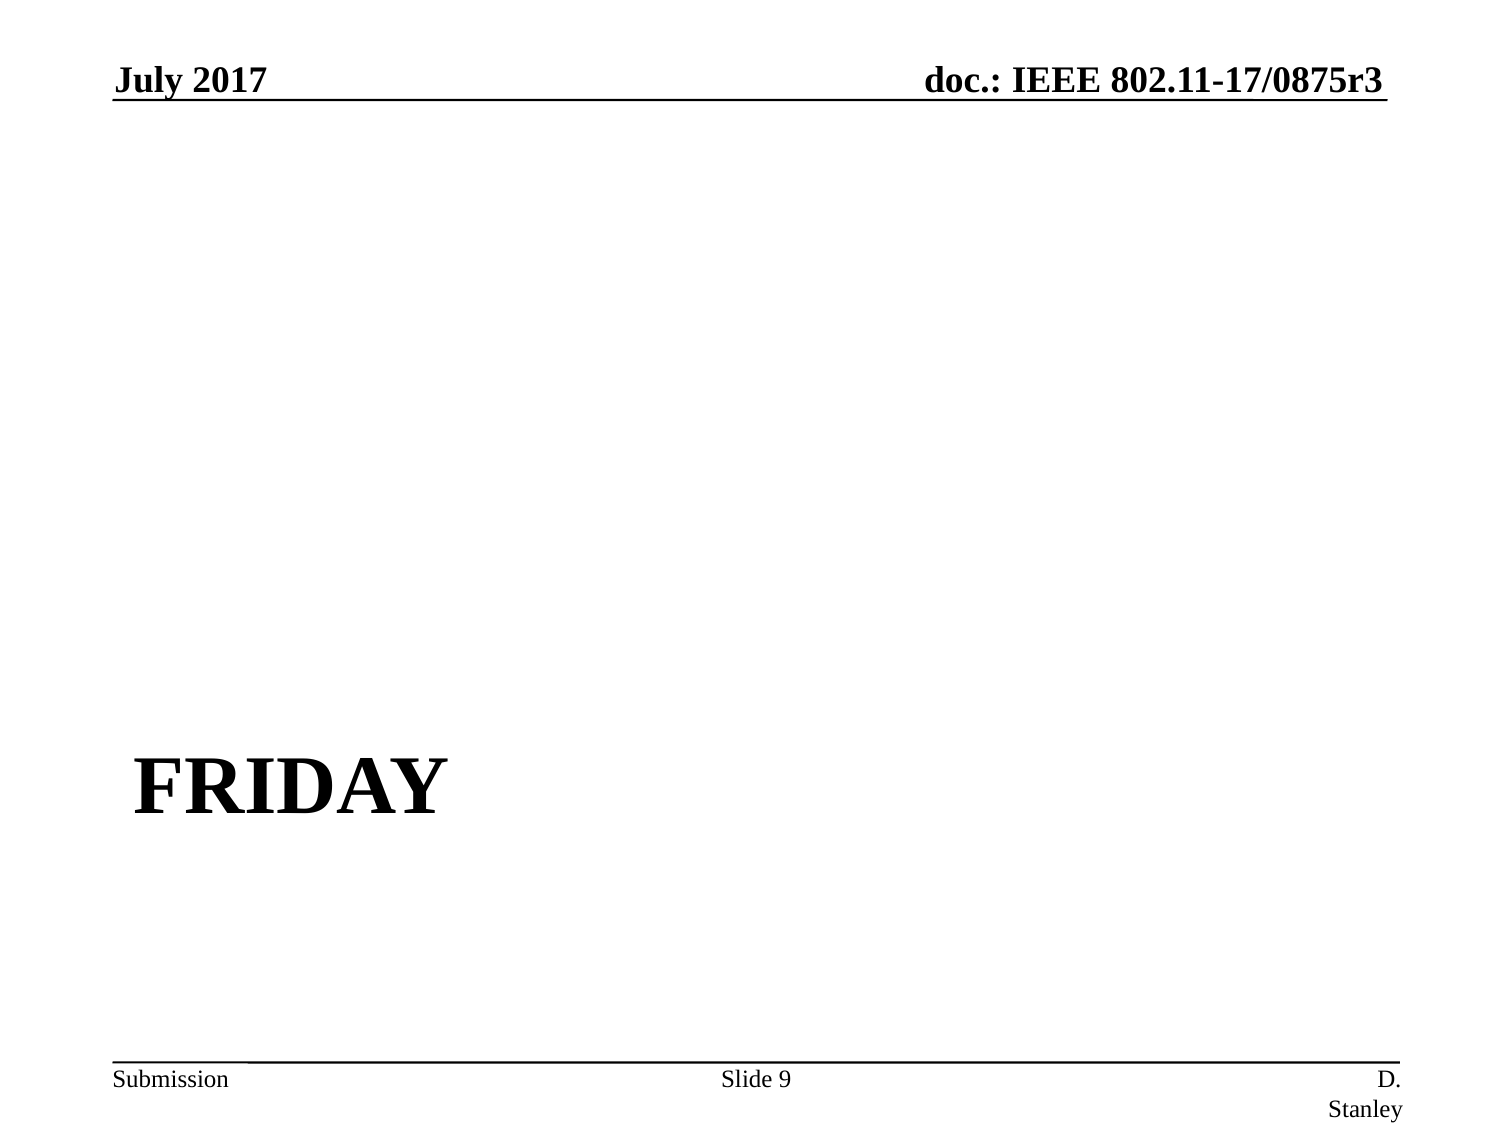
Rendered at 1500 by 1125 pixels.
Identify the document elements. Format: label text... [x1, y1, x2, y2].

footer D. Stanley, HP Enterprise [1324, 1061, 1402, 1093]
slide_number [114, 54, 374, 101]
title Friday [118, 722, 1394, 947]
slide_number Slide 9 [712, 1061, 800, 1093]
